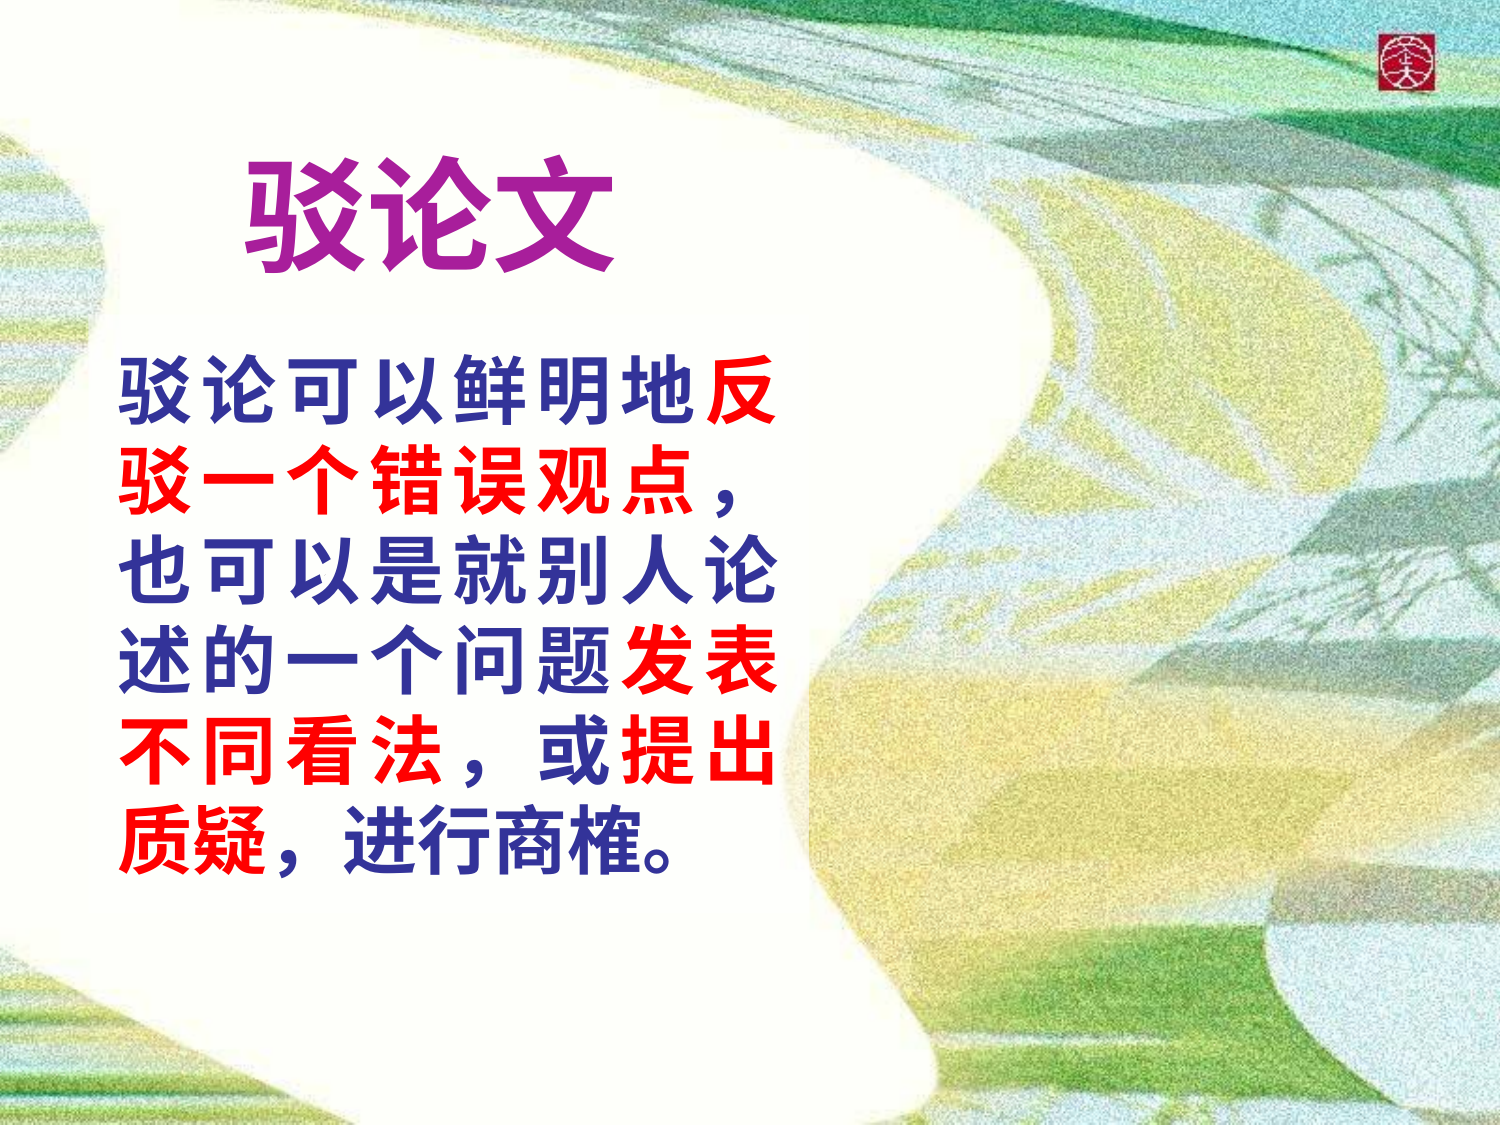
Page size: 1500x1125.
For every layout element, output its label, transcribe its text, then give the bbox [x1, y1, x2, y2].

text_box [879, 739, 1218, 815]
text_box 驳论文 [242, 137, 686, 288]
picture [0, 0, 1500, 1125]
text_box 驳论可以鲜明地反驳一个错误观点，也可以是就别人论述的一个问题发表不同看法，或提出质疑，进行商榷。 [88, 314, 809, 914]
